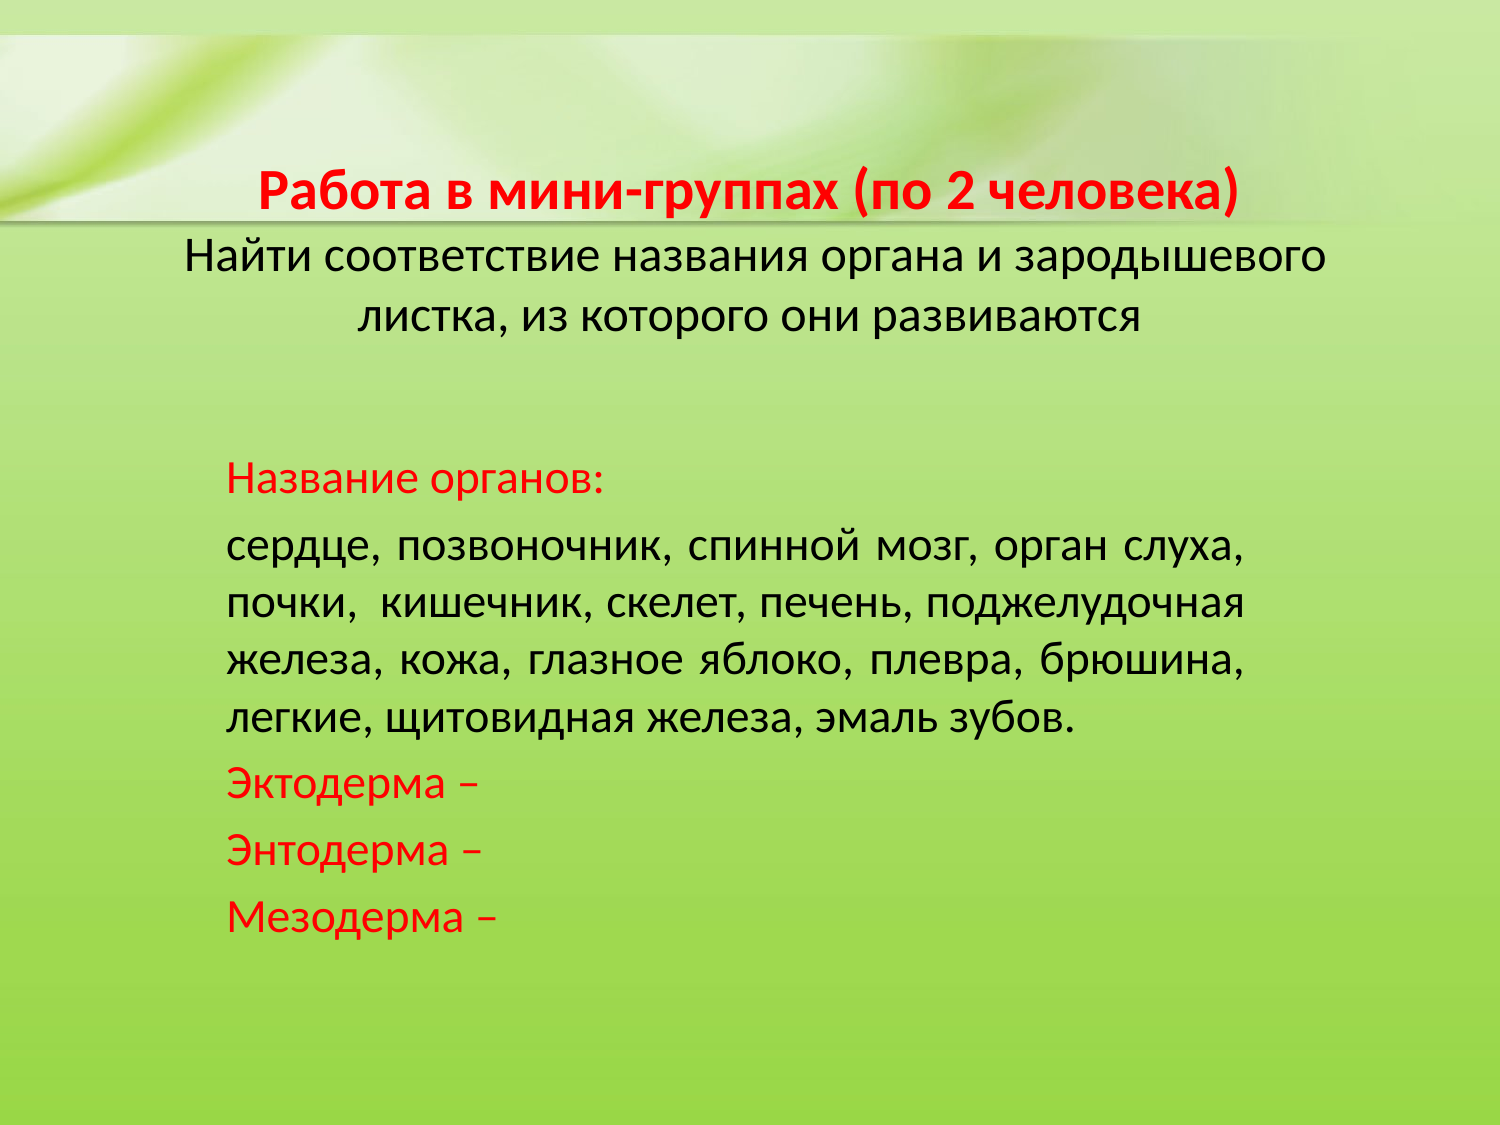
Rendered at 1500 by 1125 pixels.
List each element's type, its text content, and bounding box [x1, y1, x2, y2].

picture [0, 0, 1500, 1125]
subtitle Название органов: сердце, позвоночник, спинной мозг, орган слуха, почки, кишечник, скелет, печень, поджелудочная железа, кожа, глазное яблоко, плевра, брюшина, легкие, щитовидная железа, эмаль зубов. Эктодерма – Энтодерма – Мезодерма – [210, 398, 1261, 976]
title Работа в мини-группах (по 2 человека) Найти соответствие названия органа и зародышевого листка, из которого они развиваются [112, 105, 1388, 387]
